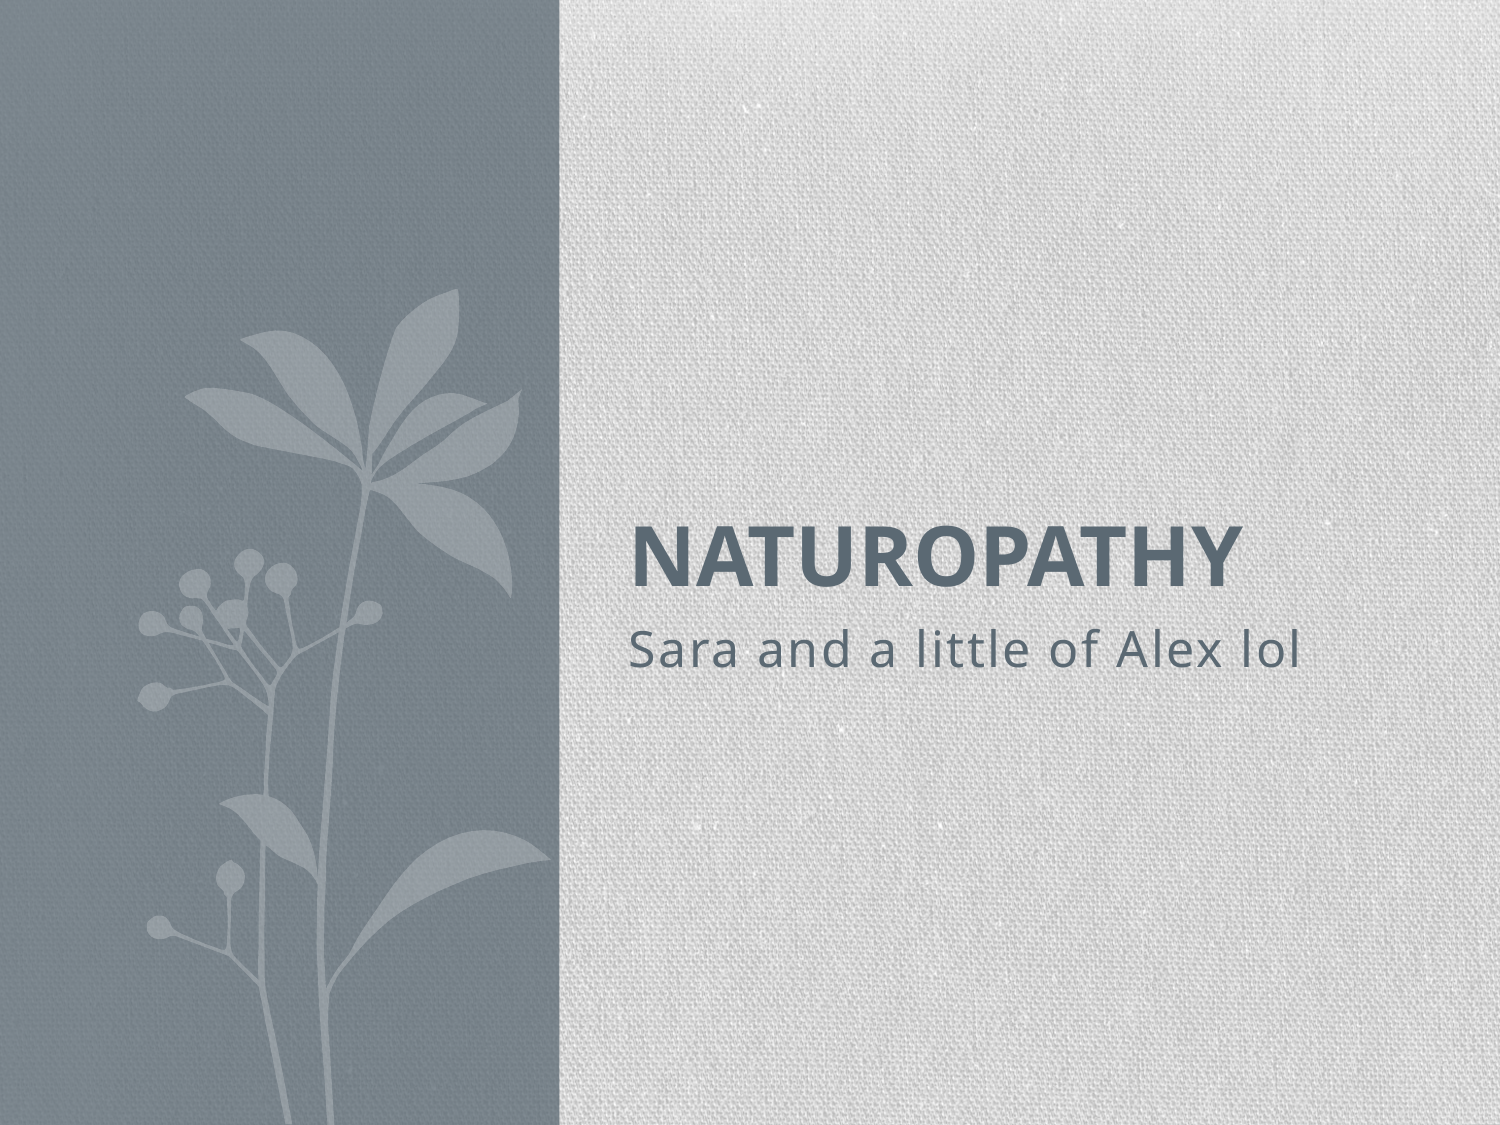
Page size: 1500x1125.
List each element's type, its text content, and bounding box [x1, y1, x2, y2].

subtitle Sara and a little of Alex lol [614, 611, 1454, 870]
title Naturopathy [613, 232, 1454, 611]
